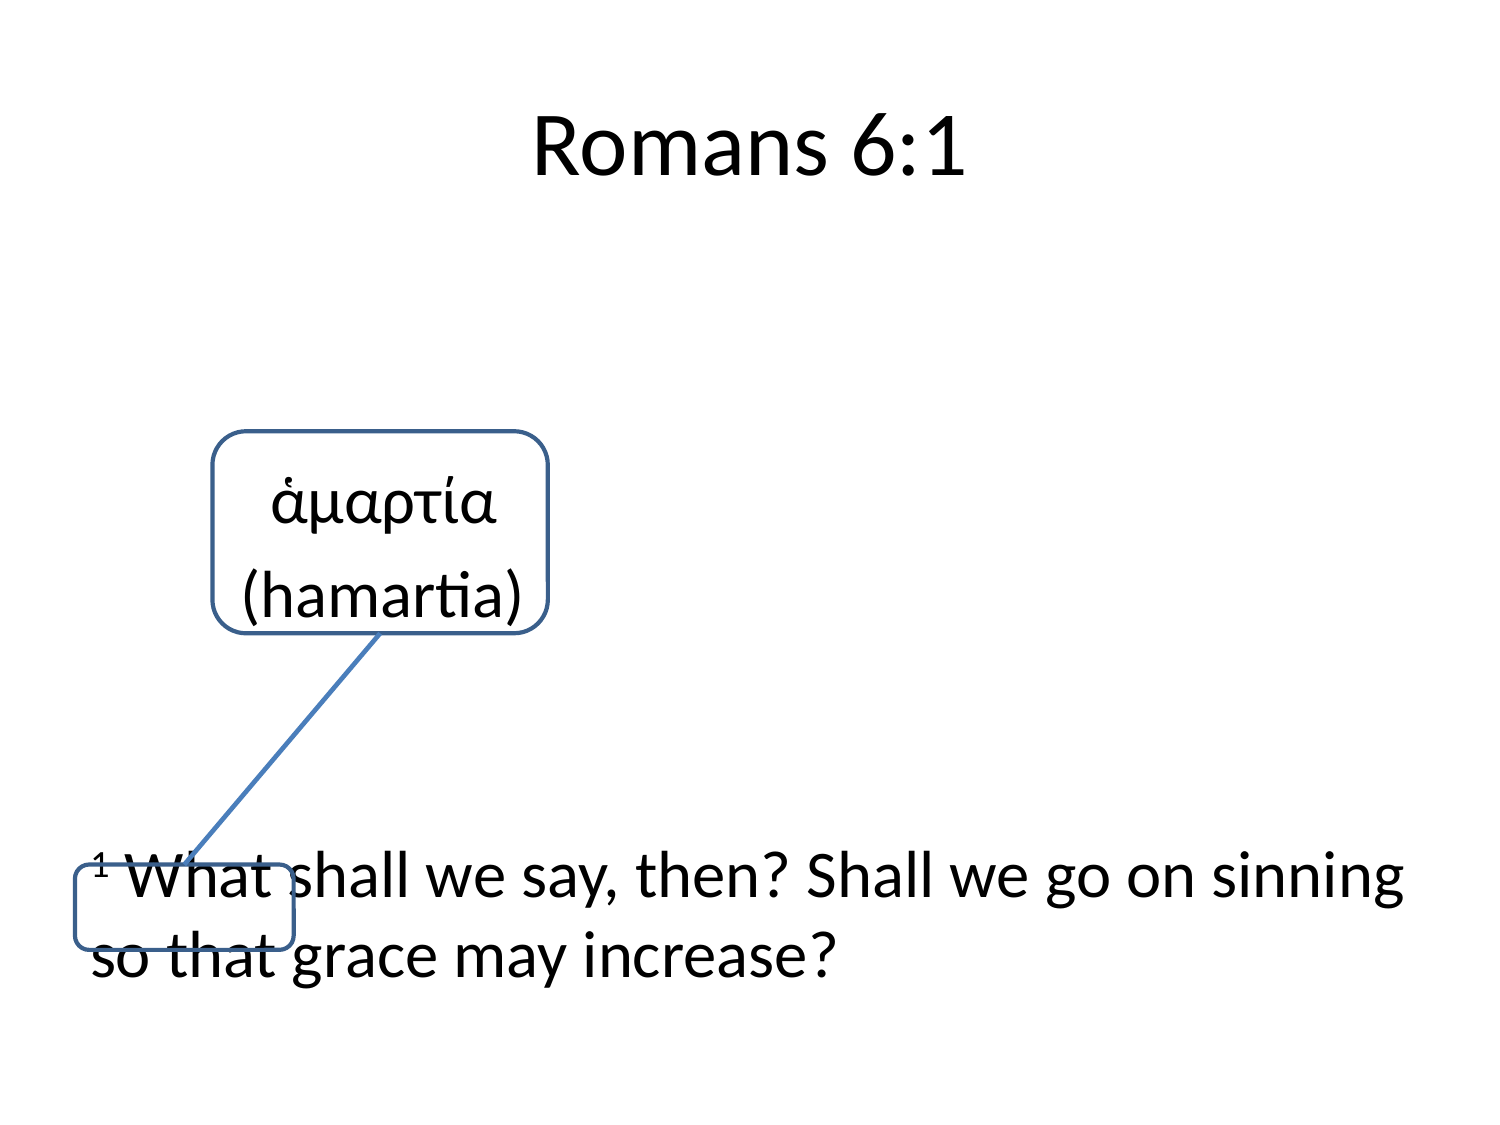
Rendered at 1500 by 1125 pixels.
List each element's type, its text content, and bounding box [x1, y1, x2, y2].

text_box [72, 862, 296, 952]
text_box [210, 429, 550, 636]
list ἁμαρτία (hamartia) 1 What shall we say, then? Shall we go on sinning so that grace may increase? [75, 262, 1425, 1005]
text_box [184, 632, 381, 865]
title Romans 6:1 [75, 45, 1425, 233]
